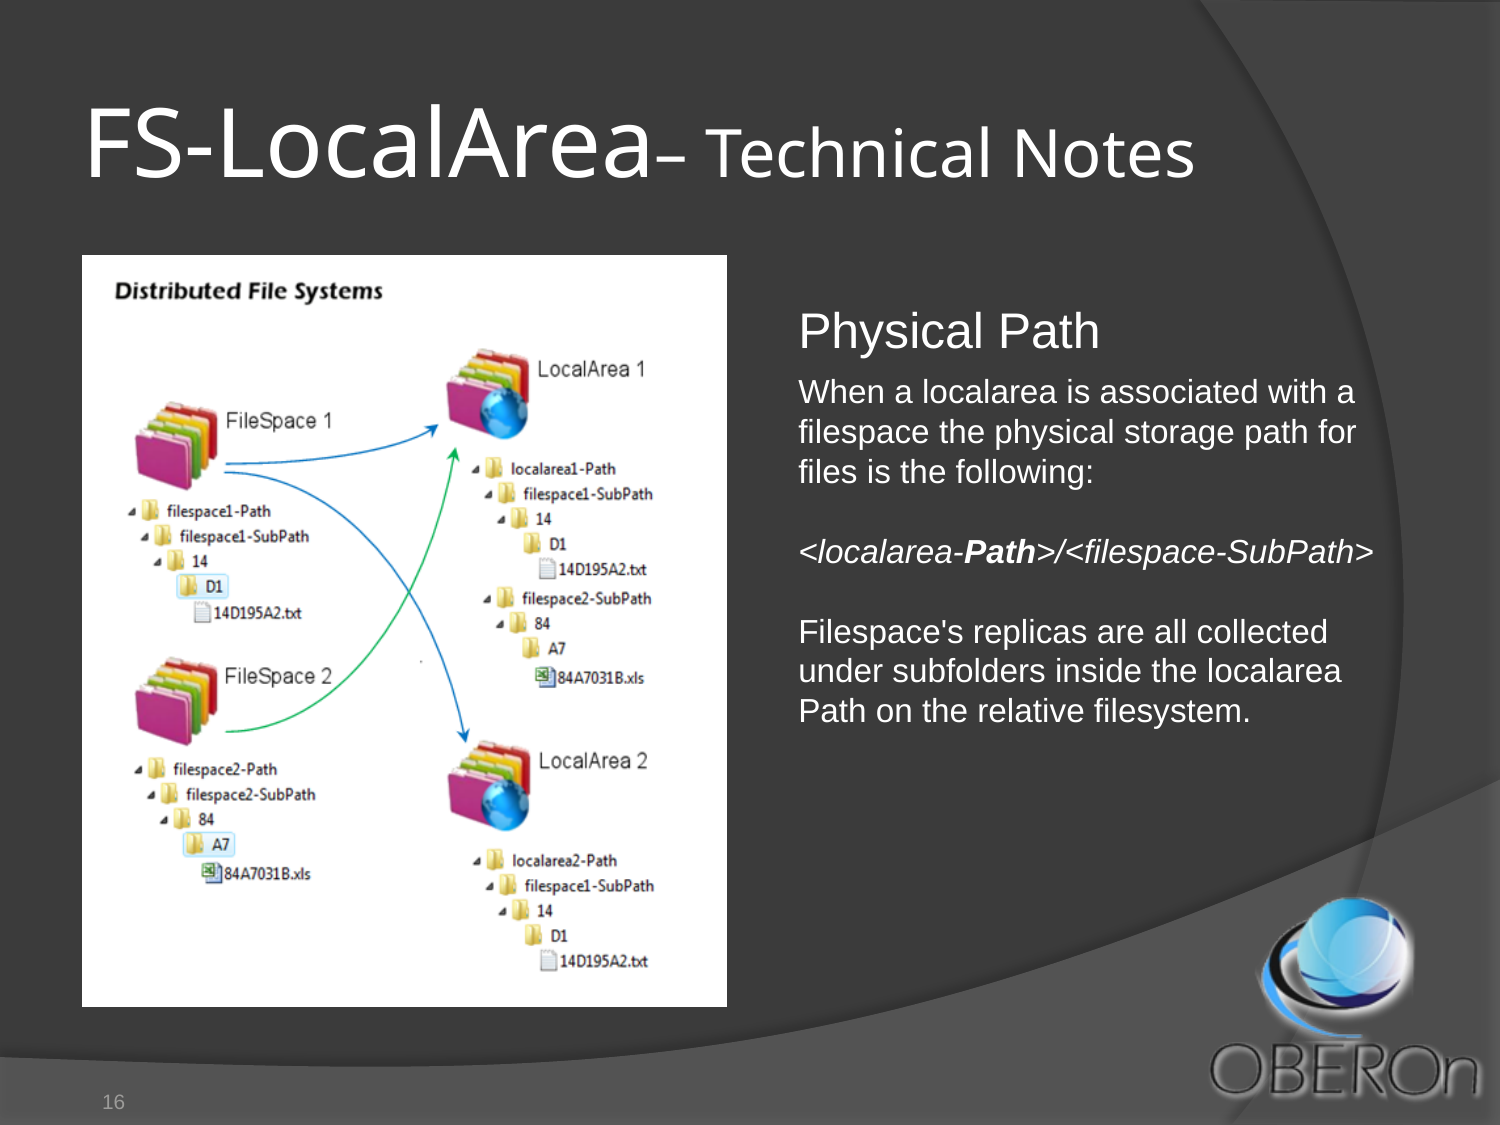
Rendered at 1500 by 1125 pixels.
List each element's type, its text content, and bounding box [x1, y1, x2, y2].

title FS-LocalArea– Technical Notes [75, 45, 1300, 233]
picture [1198, 892, 1489, 1105]
picture [82, 255, 727, 1008]
list Physical Path When a localarea is associated with a filespace the physical storage path for files is the following: <localarea-Path>/<filespace-SubPath> Filespace's replicas are all collected under subfolders inside the localarea Path on the relative filesystem. [737, 290, 1412, 1000]
slide_number 16 [0, 1053, 125, 1114]
